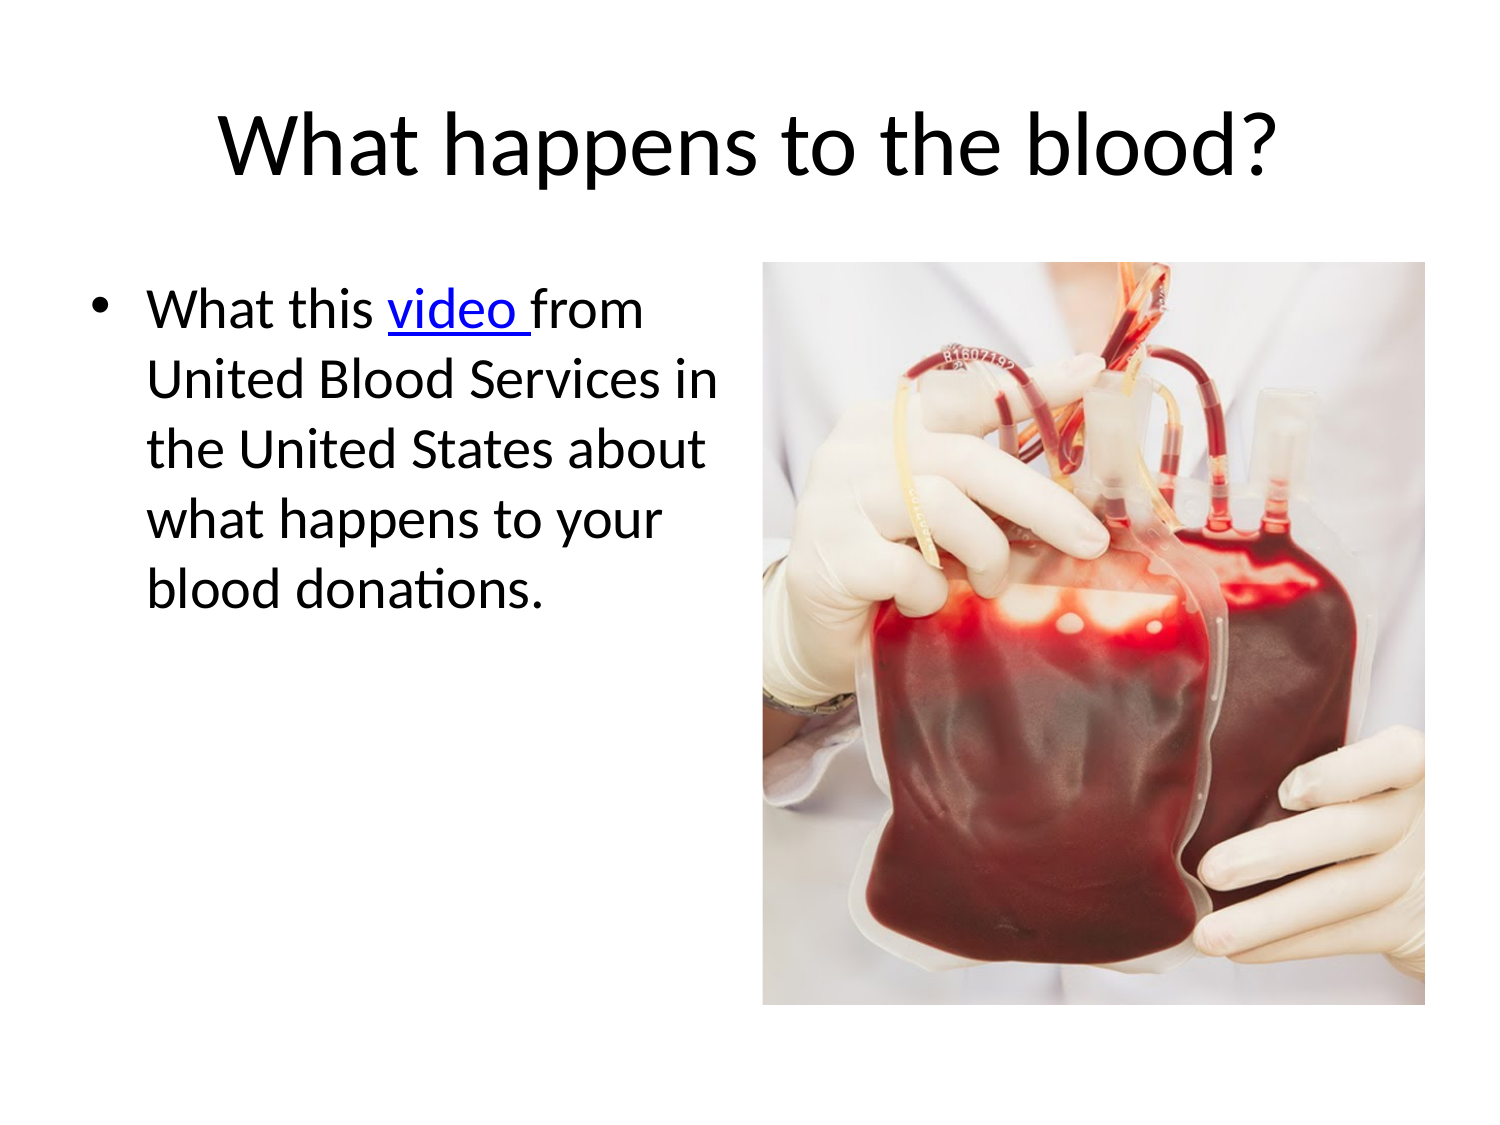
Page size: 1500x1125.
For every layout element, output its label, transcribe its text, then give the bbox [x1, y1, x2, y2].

title What happens to the blood? [75, 45, 1425, 233]
list What this video from United Blood Services in the United States about what happens to your blood donations. [75, 262, 738, 1005]
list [762, 262, 1426, 1006]
